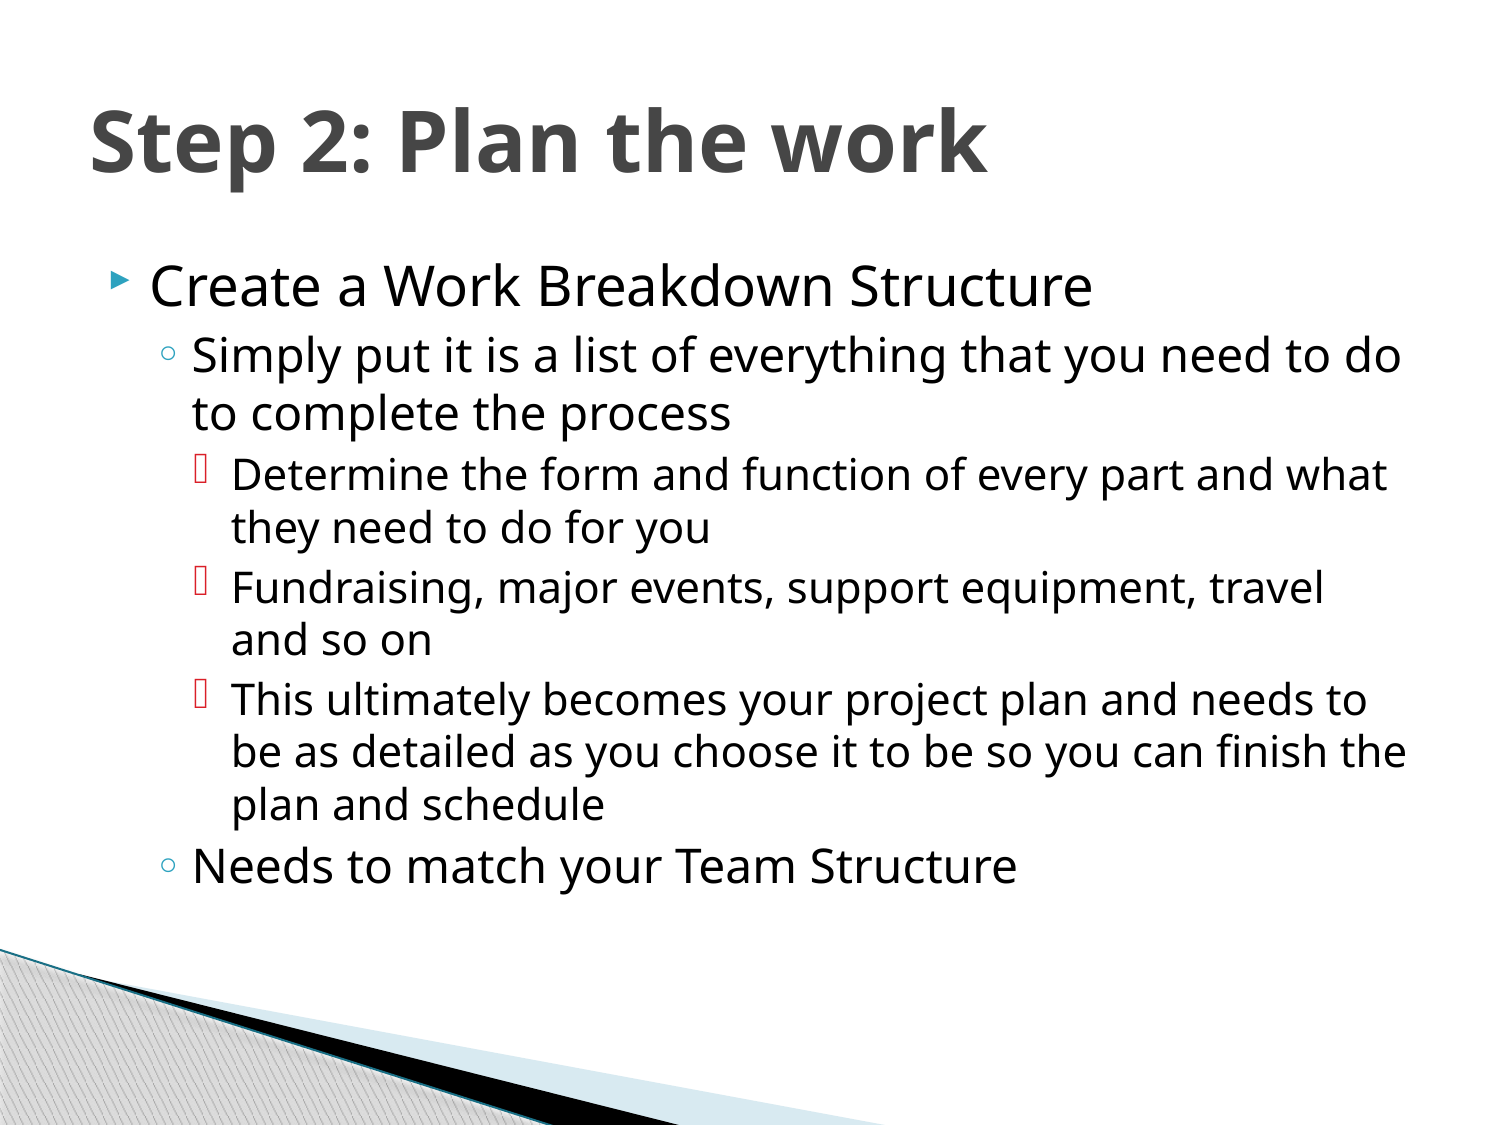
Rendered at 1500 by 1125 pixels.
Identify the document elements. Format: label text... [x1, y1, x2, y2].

title Step 2: Plan the work [75, 45, 1425, 233]
list Create a Work Breakdown Structure Simply put it is a list of everything that you need to do to complete the process Determine the form and function of every part and what they need to do for you Fundraising, major events, support equipment, travel and so on This ultimately becomes your project plan and needs to be as detailed as you choose it to be so you can finish the plan and schedule Needs to match your Team Structure [75, 243, 1425, 986]
